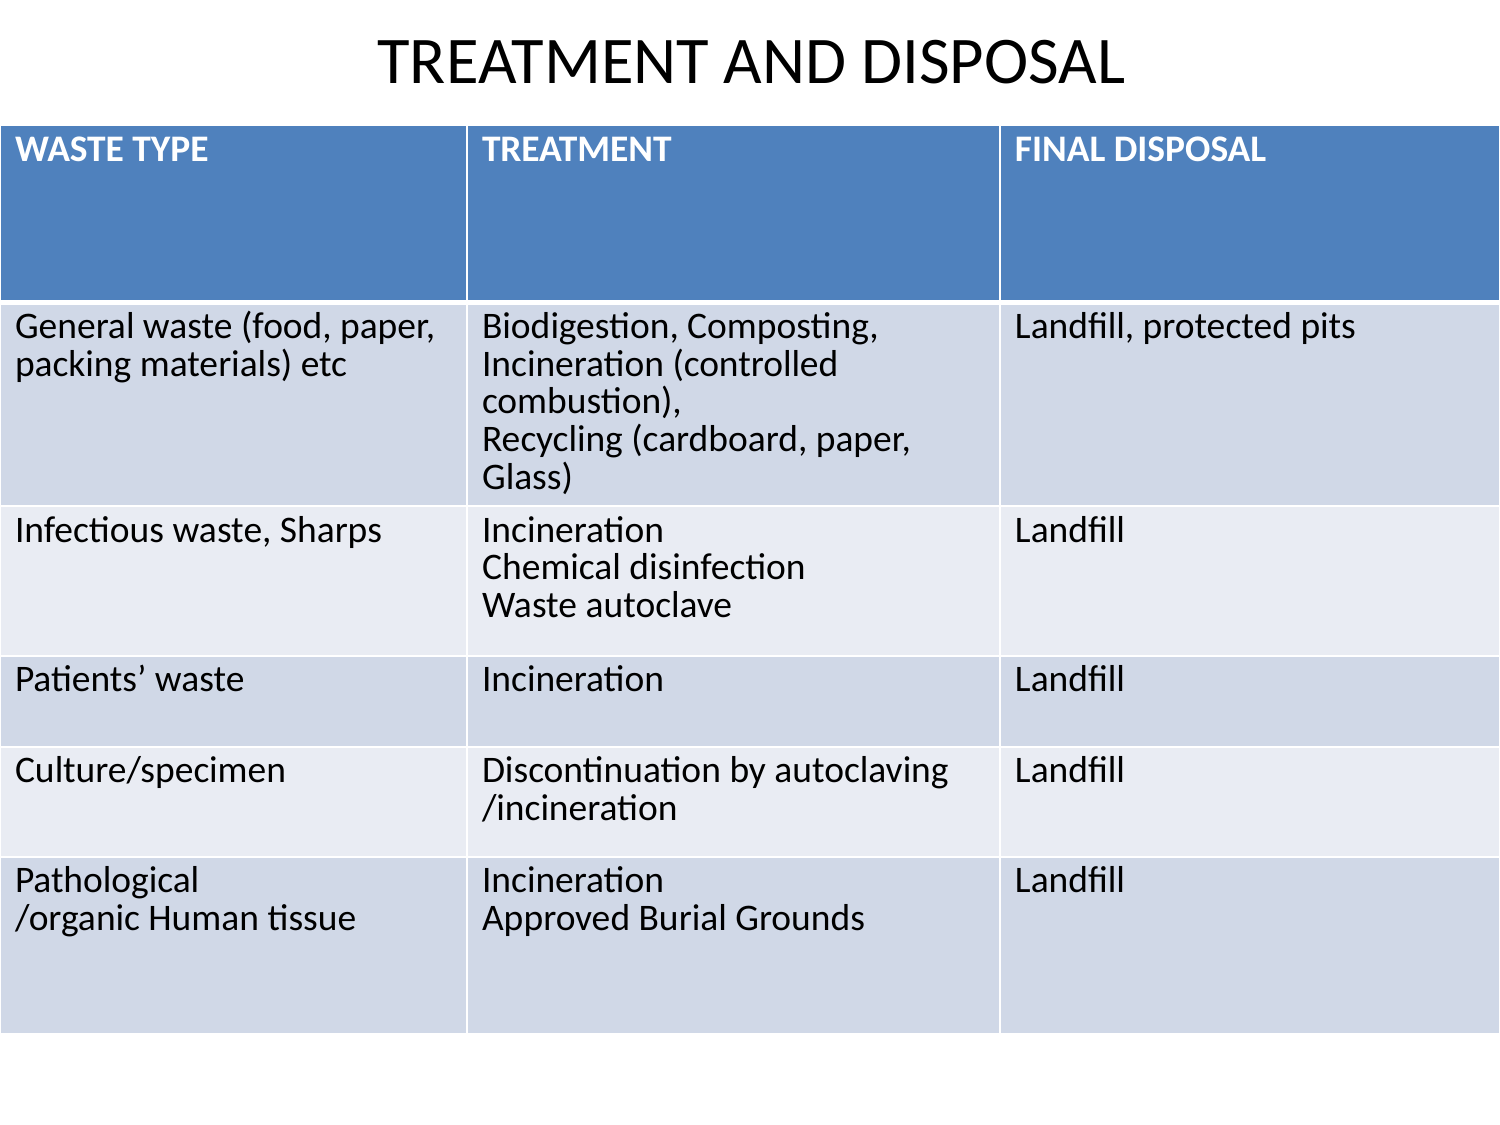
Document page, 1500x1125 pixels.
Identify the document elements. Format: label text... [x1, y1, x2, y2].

table_cell Patients’ waste [1, 657, 466, 746]
table_cell Discontinuation by autoclaving /incineration [468, 748, 999, 856]
table_header FINAL DISPOSAL [1001, 126, 1499, 300]
table_cell Landfill [1001, 858, 1499, 1033]
table_cell Infectious waste, Sharps [1, 507, 466, 655]
table_cell Landfill, protected pits [1001, 305, 1499, 505]
table_cell Biodigestion, Composting, Incineration (controlled combustion), Recycling (cardboard, paper, Glass) [468, 305, 999, 505]
title TREATMENT AND DISPOSAL [76, 0, 1427, 114]
table_cell Incineration Chemical disinfection Waste autoclave [468, 507, 999, 655]
table_header WASTE TYPE [1, 126, 466, 300]
table_cell Landfill [1001, 657, 1499, 746]
table_cell Landfill [1001, 507, 1499, 655]
table_cell Incineration [468, 657, 999, 746]
table_header TREATMENT [468, 126, 999, 300]
table_cell Pathological /organic Human tissue [1, 858, 466, 1033]
table_cell Landfill [1001, 748, 1499, 856]
table_cell General waste (food, paper, packing materials) etc [1, 305, 466, 505]
table_cell Incineration Approved Burial Grounds [468, 858, 999, 1033]
table_cell Culture/specimen [1, 748, 466, 856]
